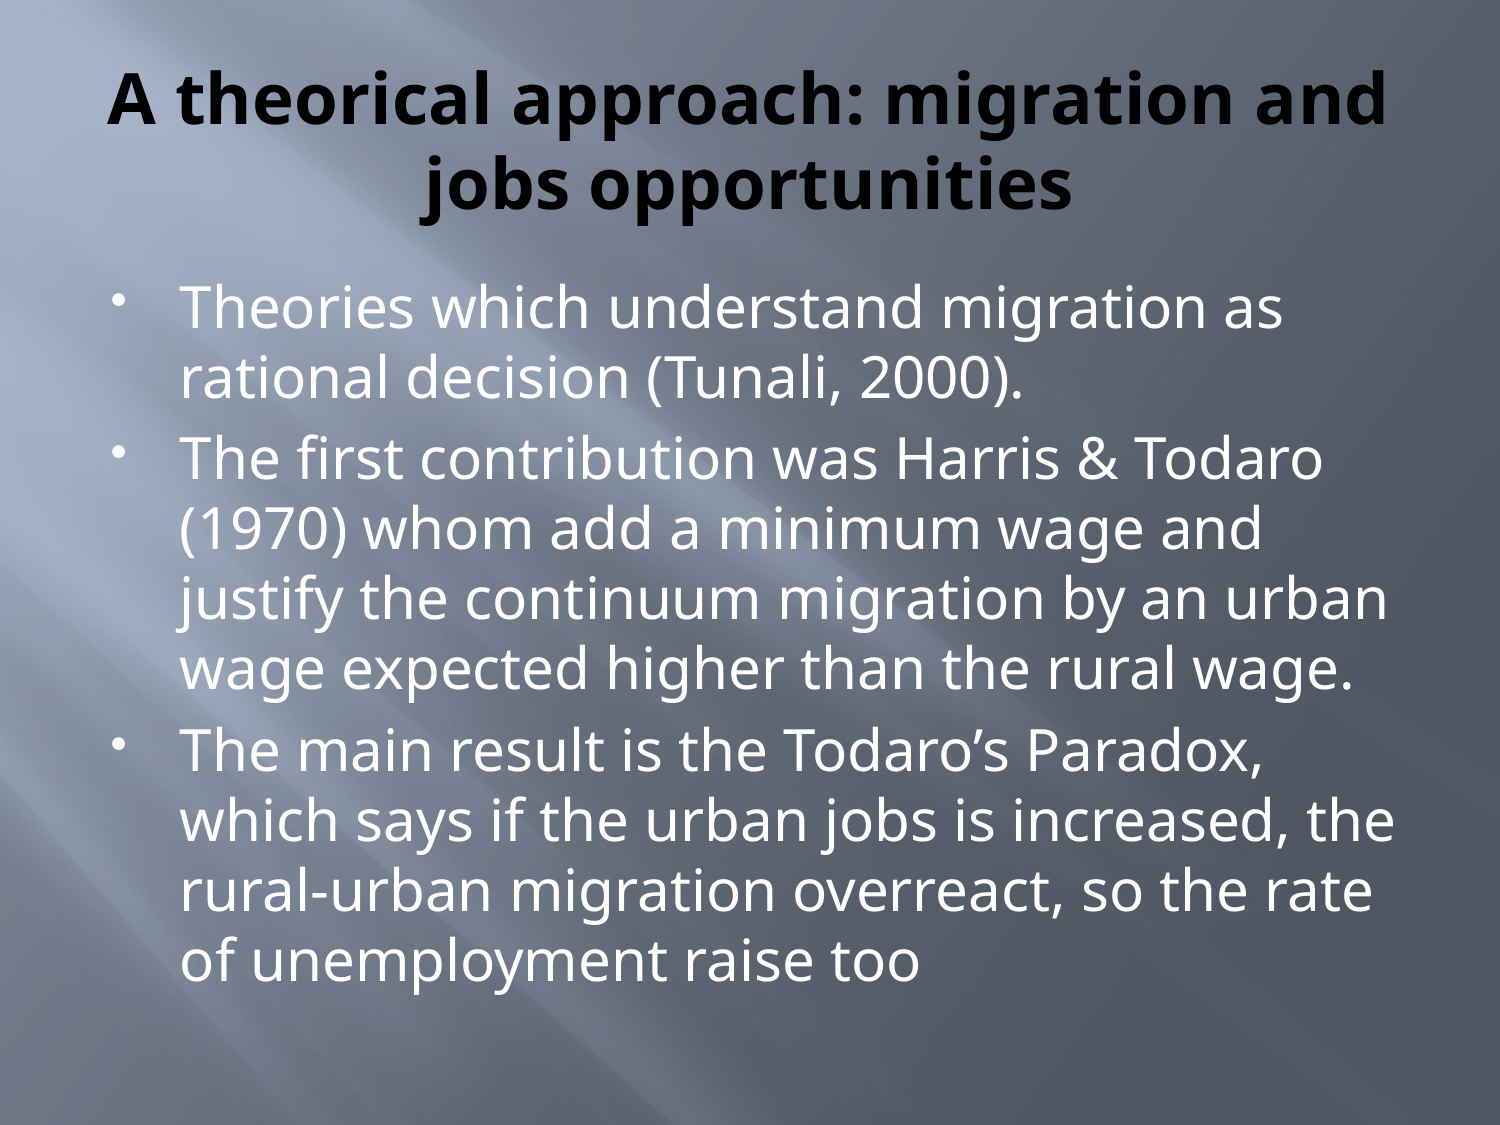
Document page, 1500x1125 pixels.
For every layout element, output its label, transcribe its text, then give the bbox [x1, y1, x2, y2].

list Theories which understand migration as rational decision (Tunali, 2000). The first contribution was Harris & Todaro (1970) whom add a minimum wage and justify the continuum migration by an urban wage expected higher than the rural wage. The main result is the Todaro’s Paradox, which says if the urban jobs is increased, the rural-urban migration overreact, so the rate of unemployment raise too [75, 262, 1425, 1035]
title A theorical approach: migration and jobs opportunities [75, 45, 1425, 233]
